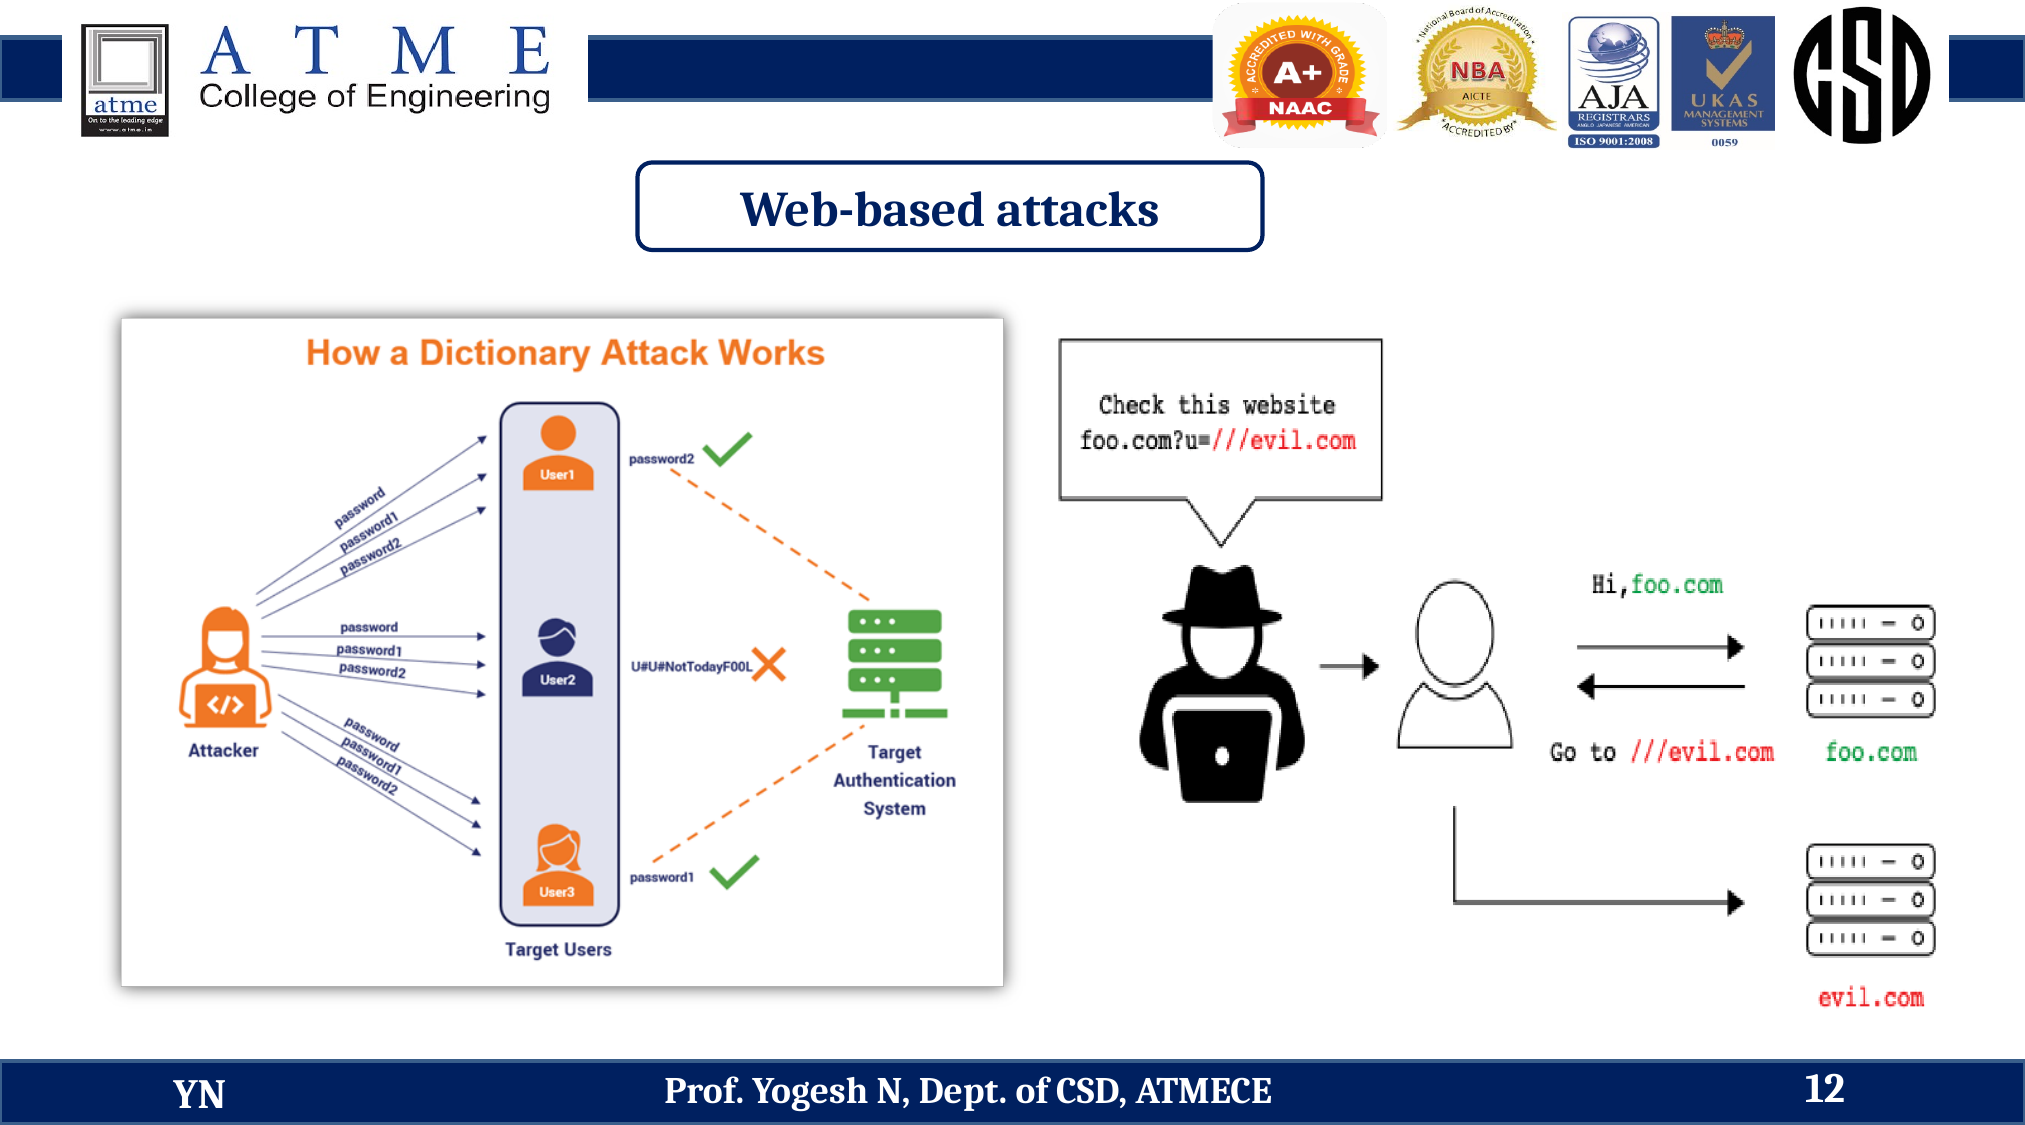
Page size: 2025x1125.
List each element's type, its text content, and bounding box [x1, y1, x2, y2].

picture [62, 0, 588, 157]
text_box YN [0, 1059, 400, 1125]
picture [96, 293, 1029, 1012]
picture [1212, 0, 1949, 150]
picture [1034, 337, 1976, 1012]
text_box Prof. Yogesh N, Dept. of CSD, ATMECE [562, 1058, 1375, 1119]
text_box Web-based attacks [635, 160, 1265, 253]
text_box 12 [1625, 1053, 2025, 1119]
